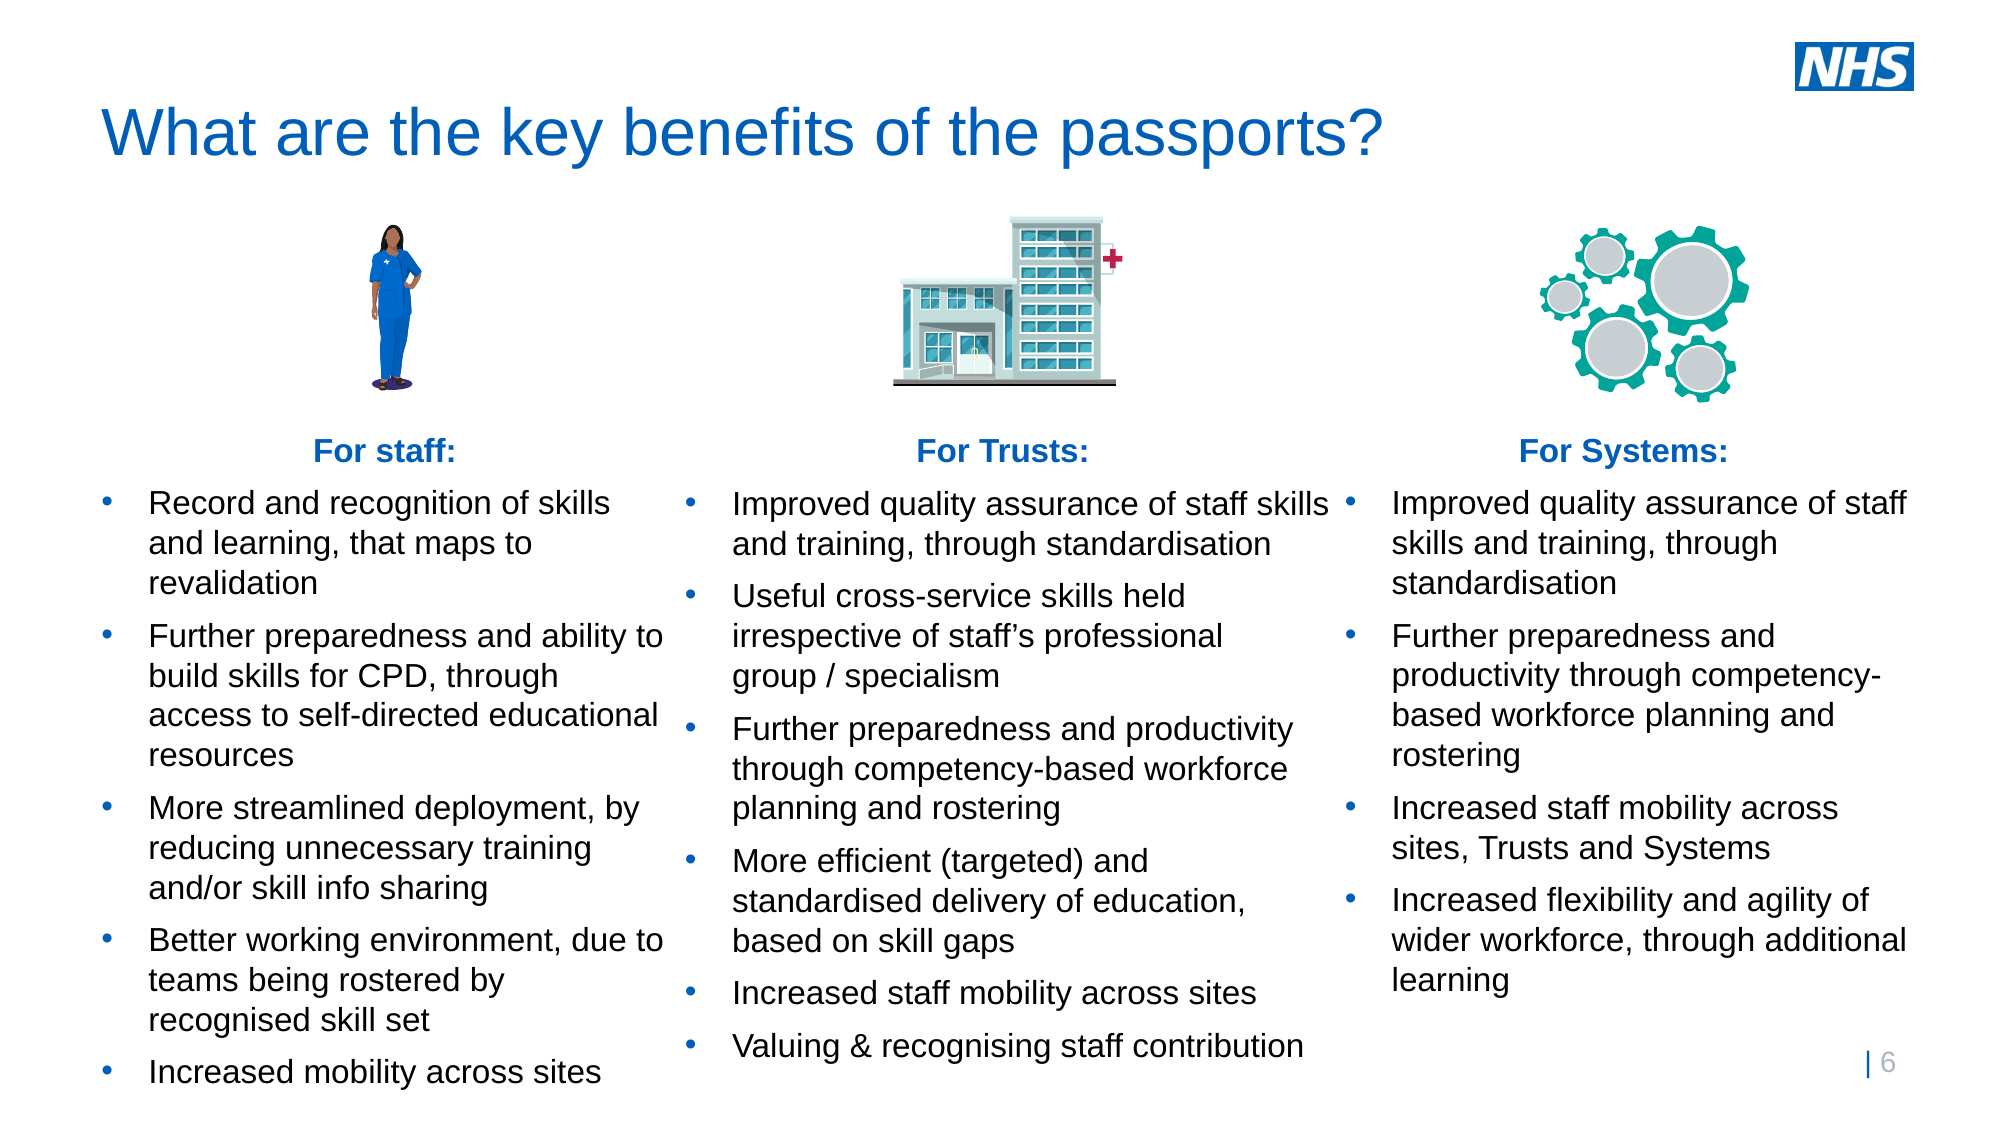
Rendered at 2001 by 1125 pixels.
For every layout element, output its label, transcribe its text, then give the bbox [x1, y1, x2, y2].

text_box For staff: Record and recognition of skills and learning, that maps to revalidation Further preparedness and ability to build skills for CPD, through access to self-directed educational resources More streamlined deployment, by reducing unnecessary training and/or skill info sharing Better working environment, due to teams being rostered by recognised skill set Increased mobility across sites [85, 421, 669, 557]
text_box For Systems: Improved quality assurance of staff skills and training, through standardisation Further preparedness and productivity through competency-based workforce planning and rostering Increased staff mobility across sites, Trusts and Systems Increased flexibility and agility of wider workforce, through additional learning [1329, 421, 1928, 557]
text_box For Trusts: Improved quality assurance of staff skills and training, through standardisation Useful cross-service skills held irrespective of staff’s professional group / specialism Further preparedness and productivity through competency-based workforce planning and rostering More efficient (targeted) and standardised delivery of education, based on skill gaps Increased staff mobility across sites Valuing & recognising staff contribution [669, 421, 1347, 1098]
title What are the key benefits of the passports? [86, 90, 1914, 191]
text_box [1554, 211, 1742, 421]
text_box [893, 216, 1123, 387]
picture [1795, 42, 1914, 90]
picture [369, 224, 422, 391]
